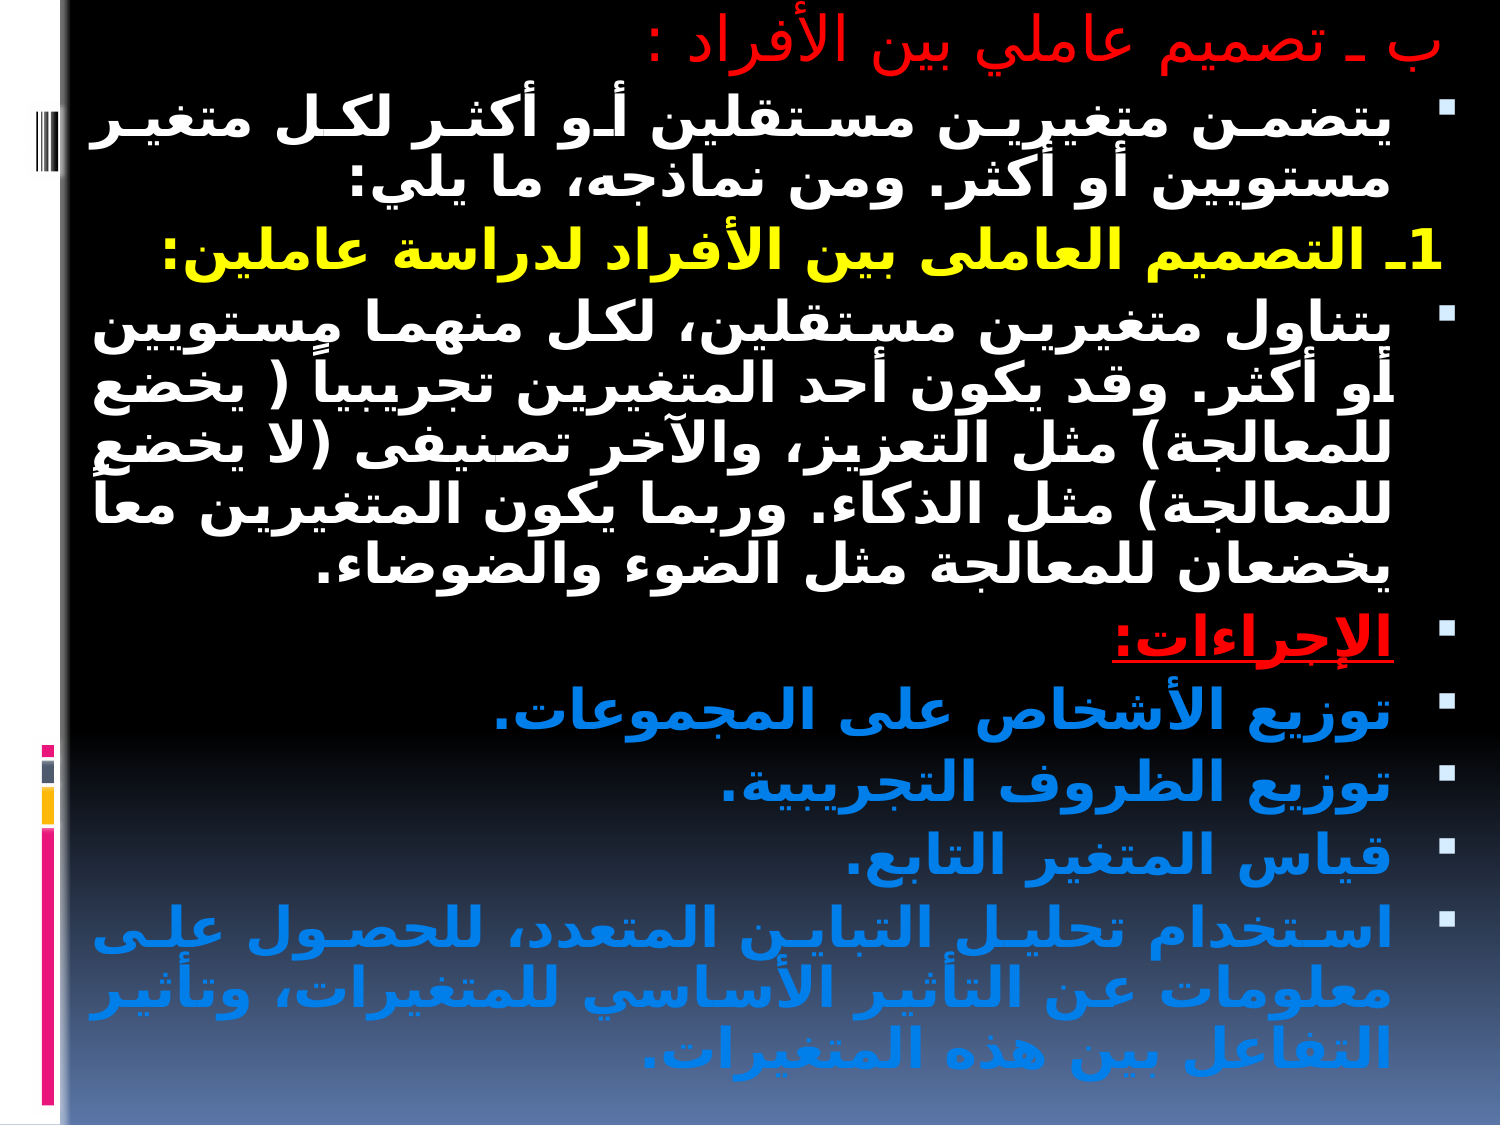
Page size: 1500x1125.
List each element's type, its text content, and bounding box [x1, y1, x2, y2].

list ب ـ تصميم عاملي بين الأفراد : يتضمن متغيرين مستقلين أو أكثر لكل متغير مستويين أو أكثر. ومن نماذجه، ما يلي: 1ـ التصميم العاملى بين الأفراد لدراسة عاملين: يتناول متغيرين مستقلين، لكل منهما مستويين أو أكثر. وقد يكون أحد المتغيرين تجريبياً ( يخضع للمعالجة) مثل التعزيز، والآخر تصنيفى (لا يخضع للمعالجة) مثل الذكاء. وربما يكون المتغيرين معاً يخضعان للمعالجة مثل الضوء والضوضاء. الإجراءات: توزيع الأشخاص على المجموعات. توزيع الظروف التجريبية. قياس المتغير التابع. استخدام تحليل التباين المتعدد، للحصول على معلومات عن التأثير الأساسي للمتغيرات، وتأثير التفاعل بين هذه المتغيرات. [76, 0, 1471, 1125]
